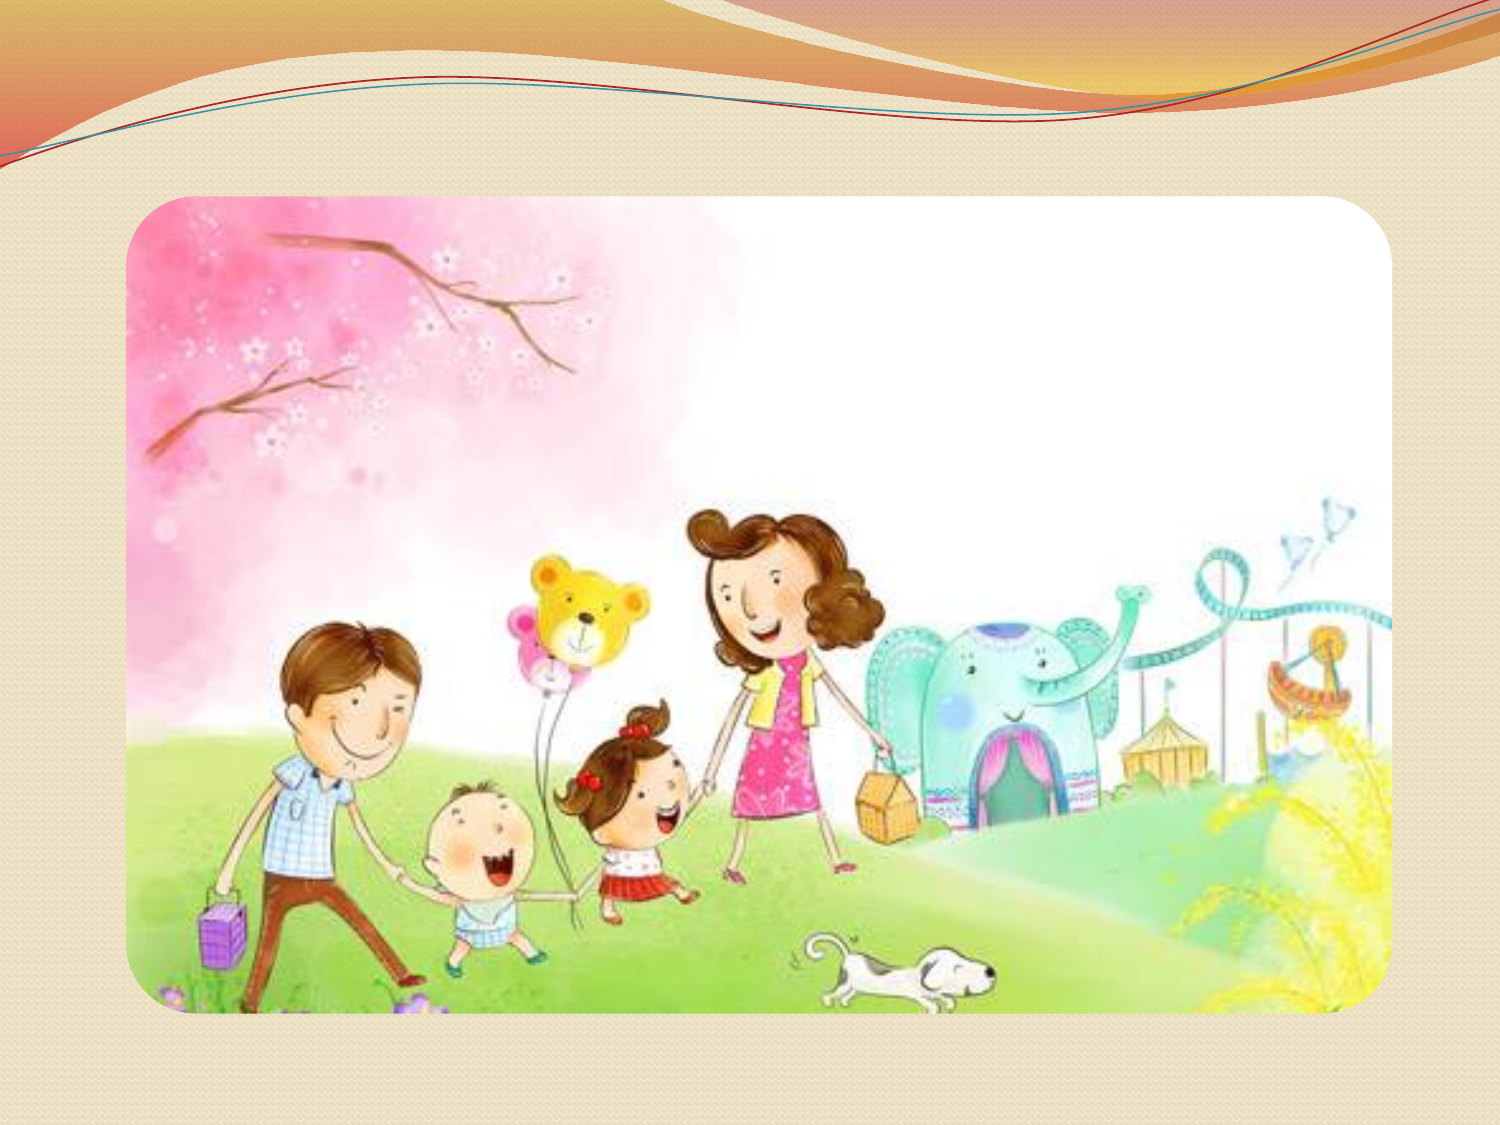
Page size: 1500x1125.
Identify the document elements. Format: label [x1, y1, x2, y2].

picture [125, 196, 1393, 1014]
